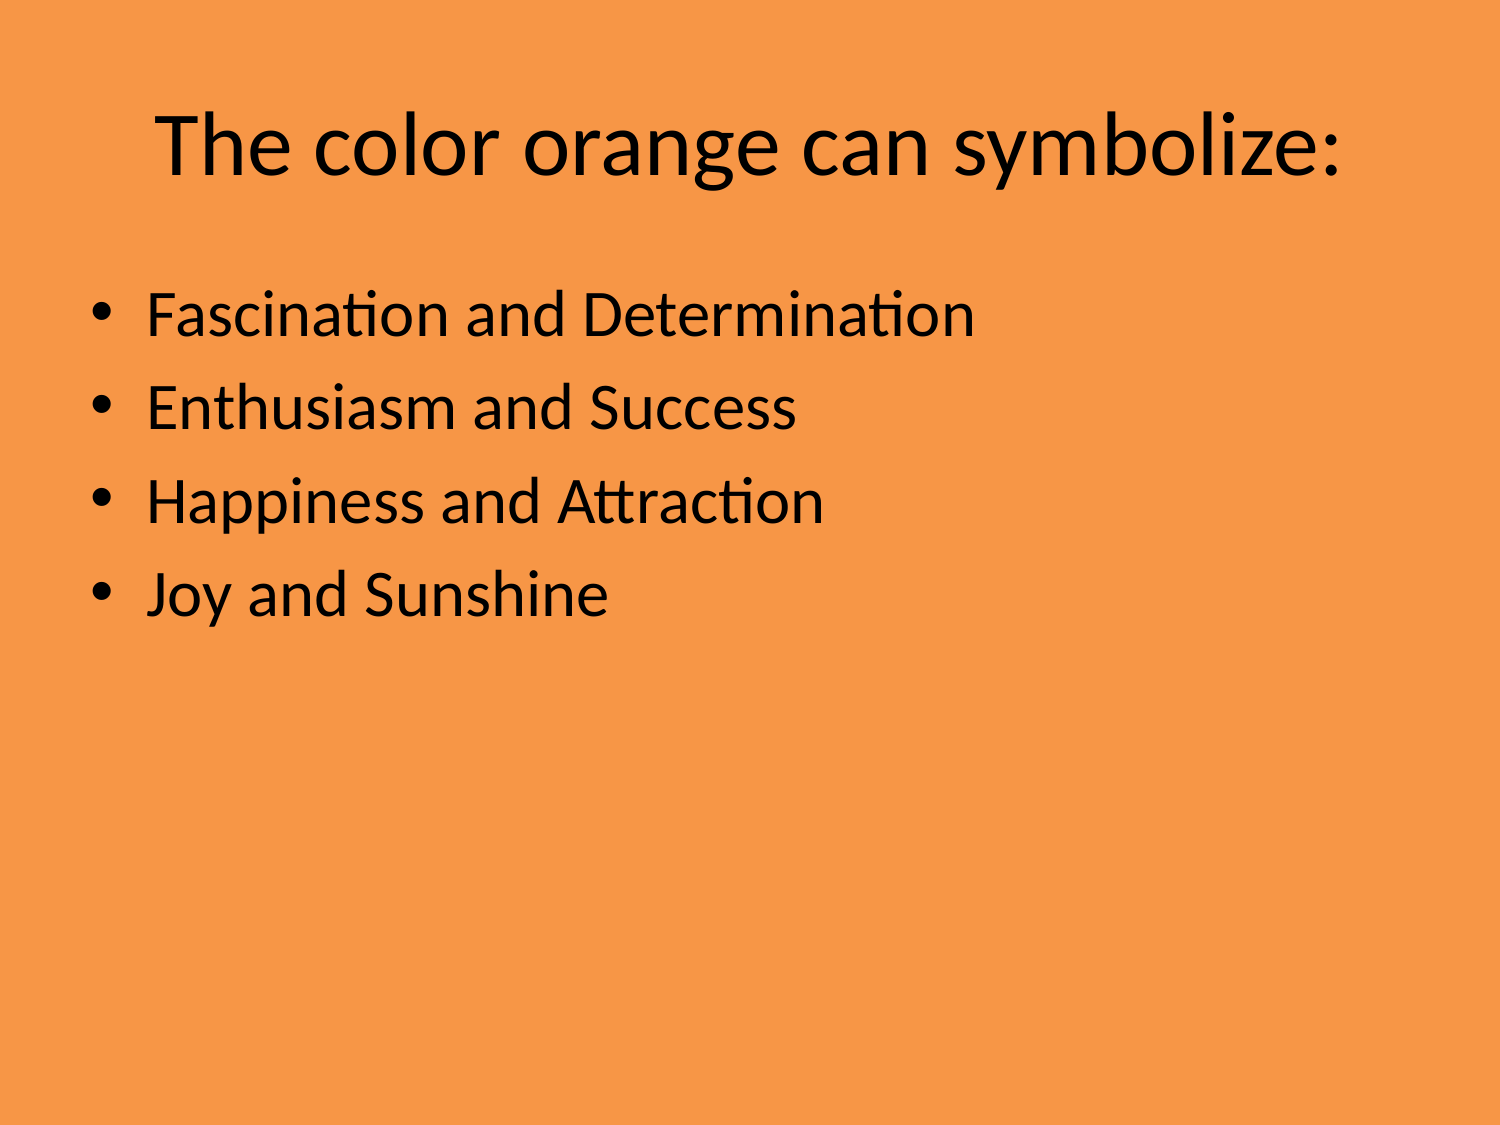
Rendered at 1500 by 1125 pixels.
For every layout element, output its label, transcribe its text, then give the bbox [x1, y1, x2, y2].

title The color orange can symbolize: [75, 45, 1425, 233]
list Fascination and Determination Enthusiasm and Success Happiness and Attraction Joy and Sunshine [75, 262, 1425, 1005]
